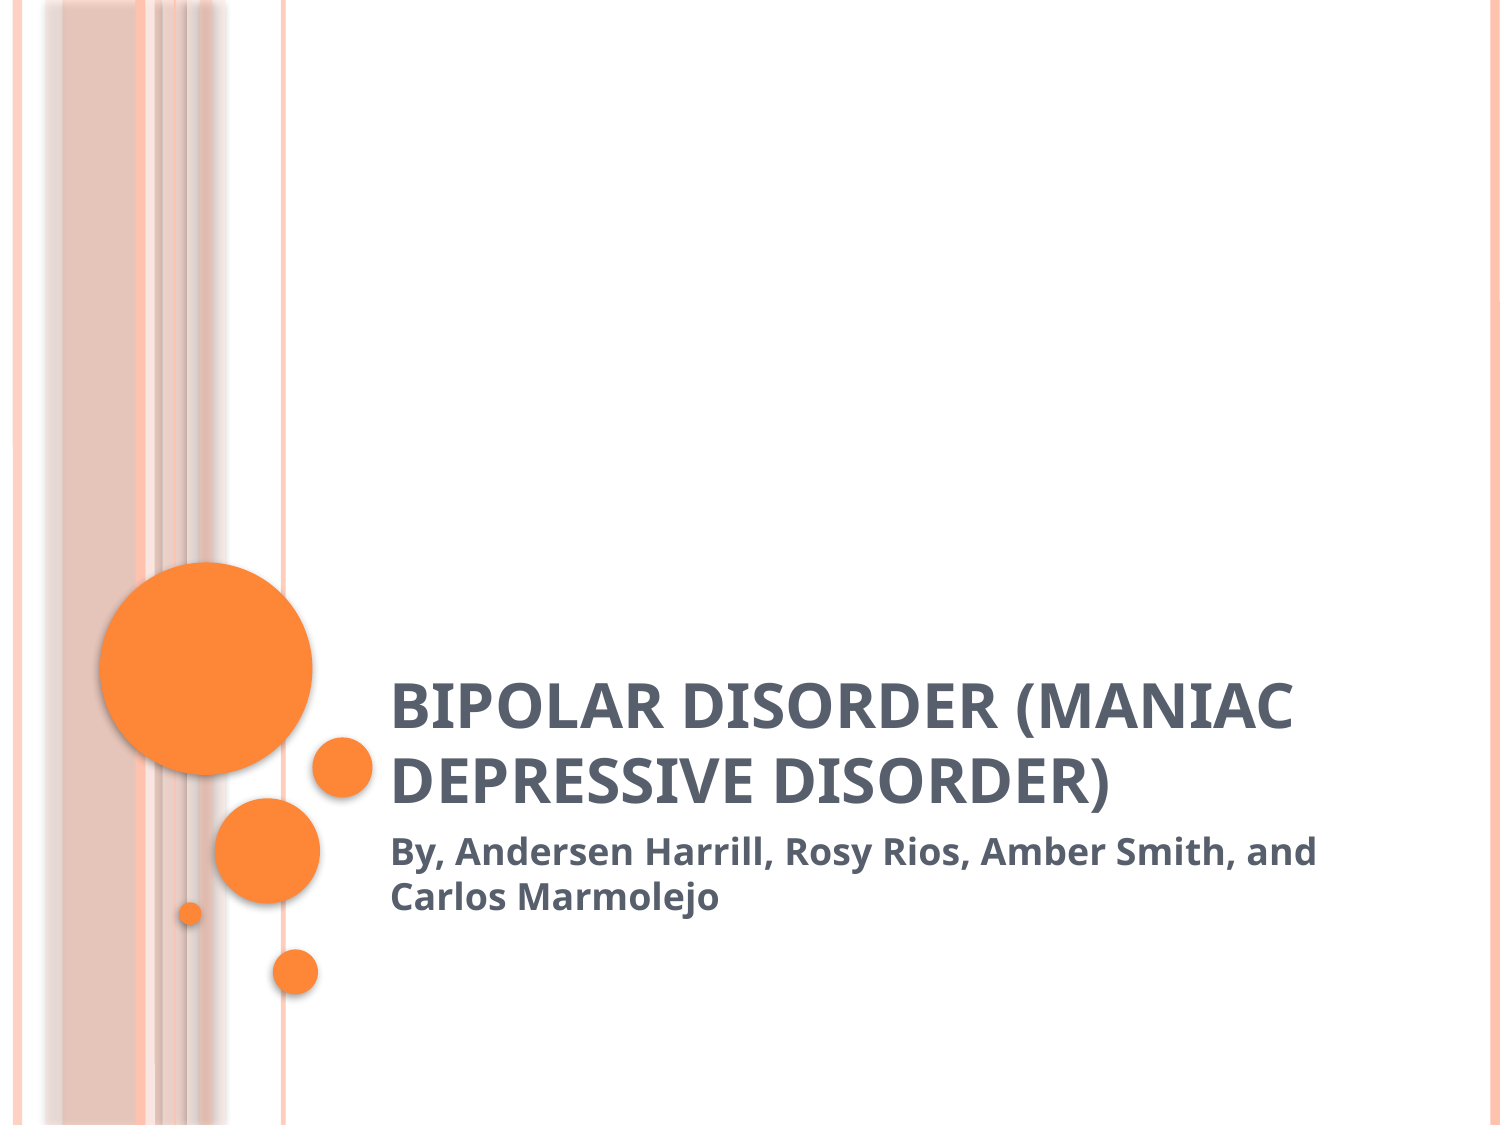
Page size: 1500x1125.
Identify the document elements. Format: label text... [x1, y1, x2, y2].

title Bipolar Disorder (maniac depressive disorder) [375, 512, 1388, 820]
subtitle By, Andersen Harrill, Rosy Rios, Amber Smith, and Carlos Marmolejo [375, 820, 1388, 1046]
